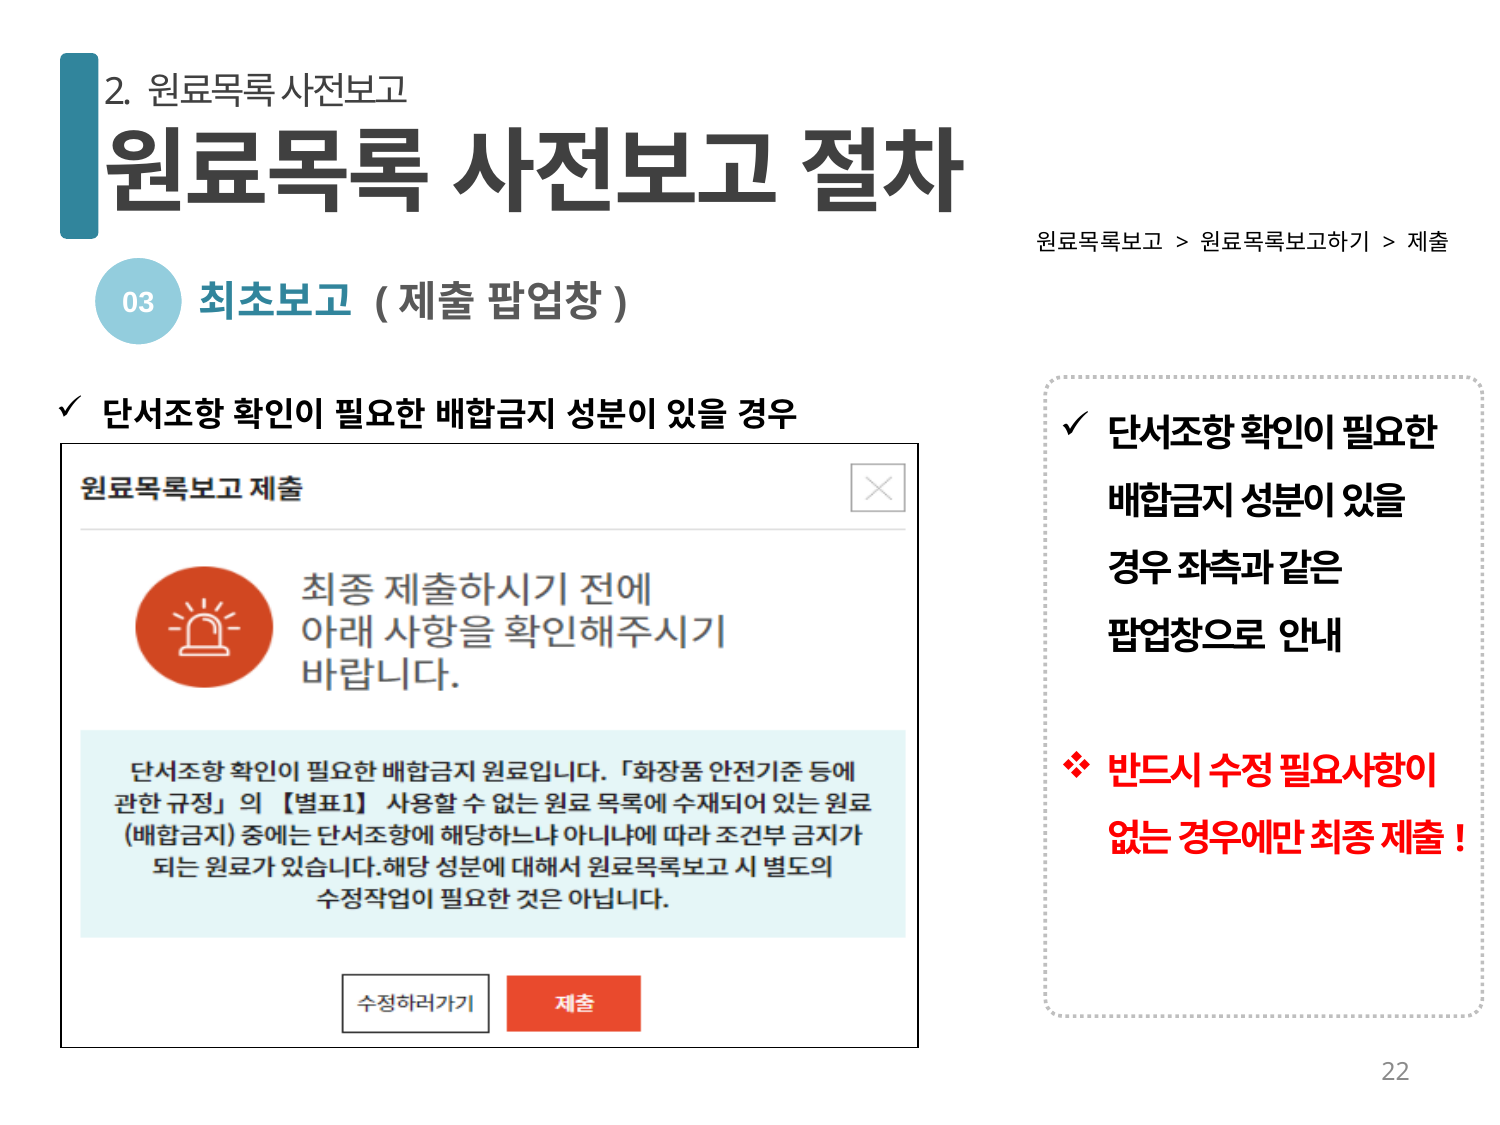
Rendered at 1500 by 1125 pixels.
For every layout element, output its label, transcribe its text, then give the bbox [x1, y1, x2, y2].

text_box [58, 50, 101, 241]
text_box 2. 원료목록 사전보고 원료목록 사전보고 절차 [89, 60, 981, 230]
slide_number 22 [1074, 1042, 1425, 1103]
text_box 최초보고 (제출 팝업창) [184, 267, 916, 339]
text_box 단서조항 확인이 필요한 배합금지 성분이 있을 경우 좌측과 같은 팝업창으로 안내 반드시 수정 필요사항이 없는 경우에만 최종 제출! [1045, 379, 1483, 867]
picture [61, 444, 918, 1048]
text_box 원료목록보고 > 원료목록보고하기 > 제출 [1021, 219, 1465, 263]
text_box [1045, 867, 1483, 1017]
text_box 단서조항 확인이 필요한 배합금지 성분이 있을 경우 [55, 373, 913, 434]
text_box 03 [90, 253, 184, 350]
